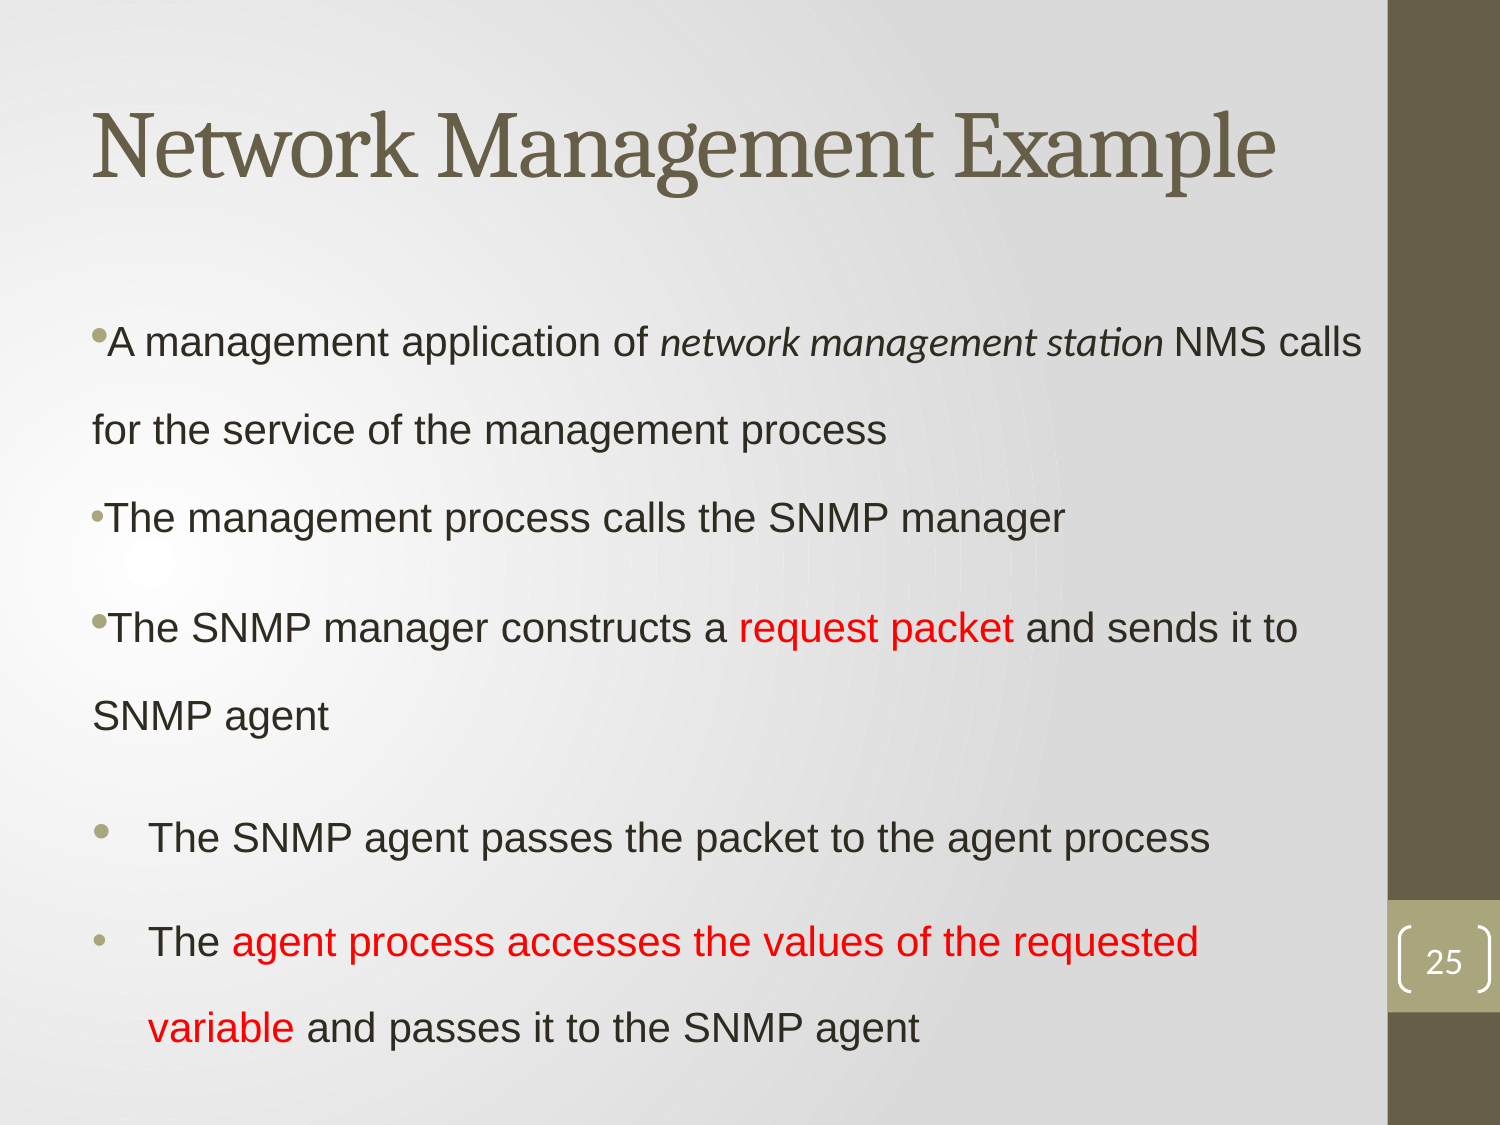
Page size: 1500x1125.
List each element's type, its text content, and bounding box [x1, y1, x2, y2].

slide_number 25 [1397, 925, 1492, 994]
list A management application of network management station NMS calls for the service of the management process The management process calls the SNMP manager The SNMP manager constructs a request packet and sends it to SNMP agent The SNMP agent passes the packet to the agent process The agent process accesses the values of the requested variable and passes it to the SNMP agent [75, 249, 1425, 1075]
title Network Management Example [75, 45, 1325, 233]
